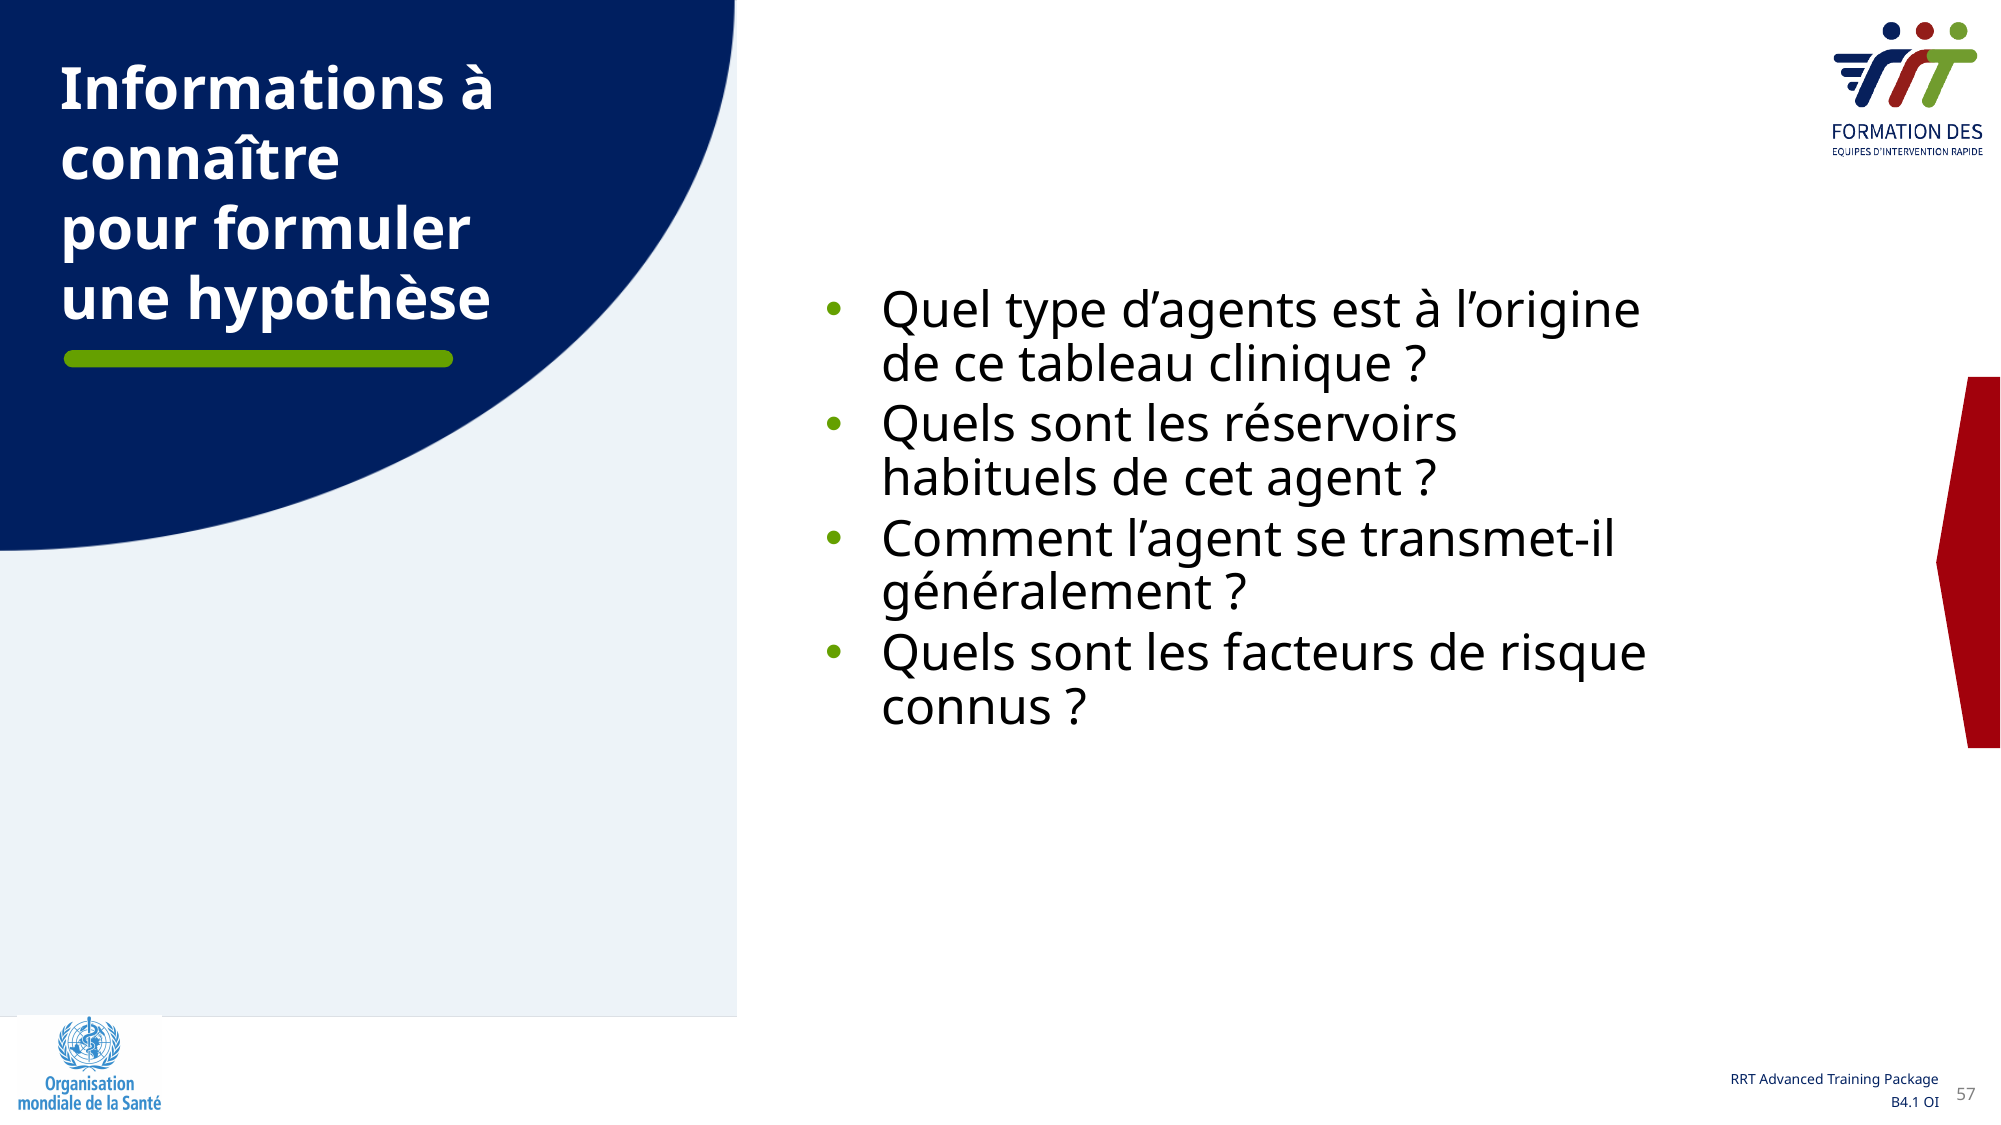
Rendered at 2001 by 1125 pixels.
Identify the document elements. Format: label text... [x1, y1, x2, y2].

text_box Quel type d’agents est à l’origine de ce tableau clinique ? Quels sont les réservoirs habituels de cet agent ? Comment l’agent se transmet-il généralement ? Quels sont les facteurs de risque connus ? [810, 277, 1675, 803]
picture [1832, 21, 1983, 157]
text_box Informations à connaître pour formuler une hypothèse [45, 43, 554, 351]
picture [0, 0, 737, 1111]
text_box [63, 350, 454, 368]
